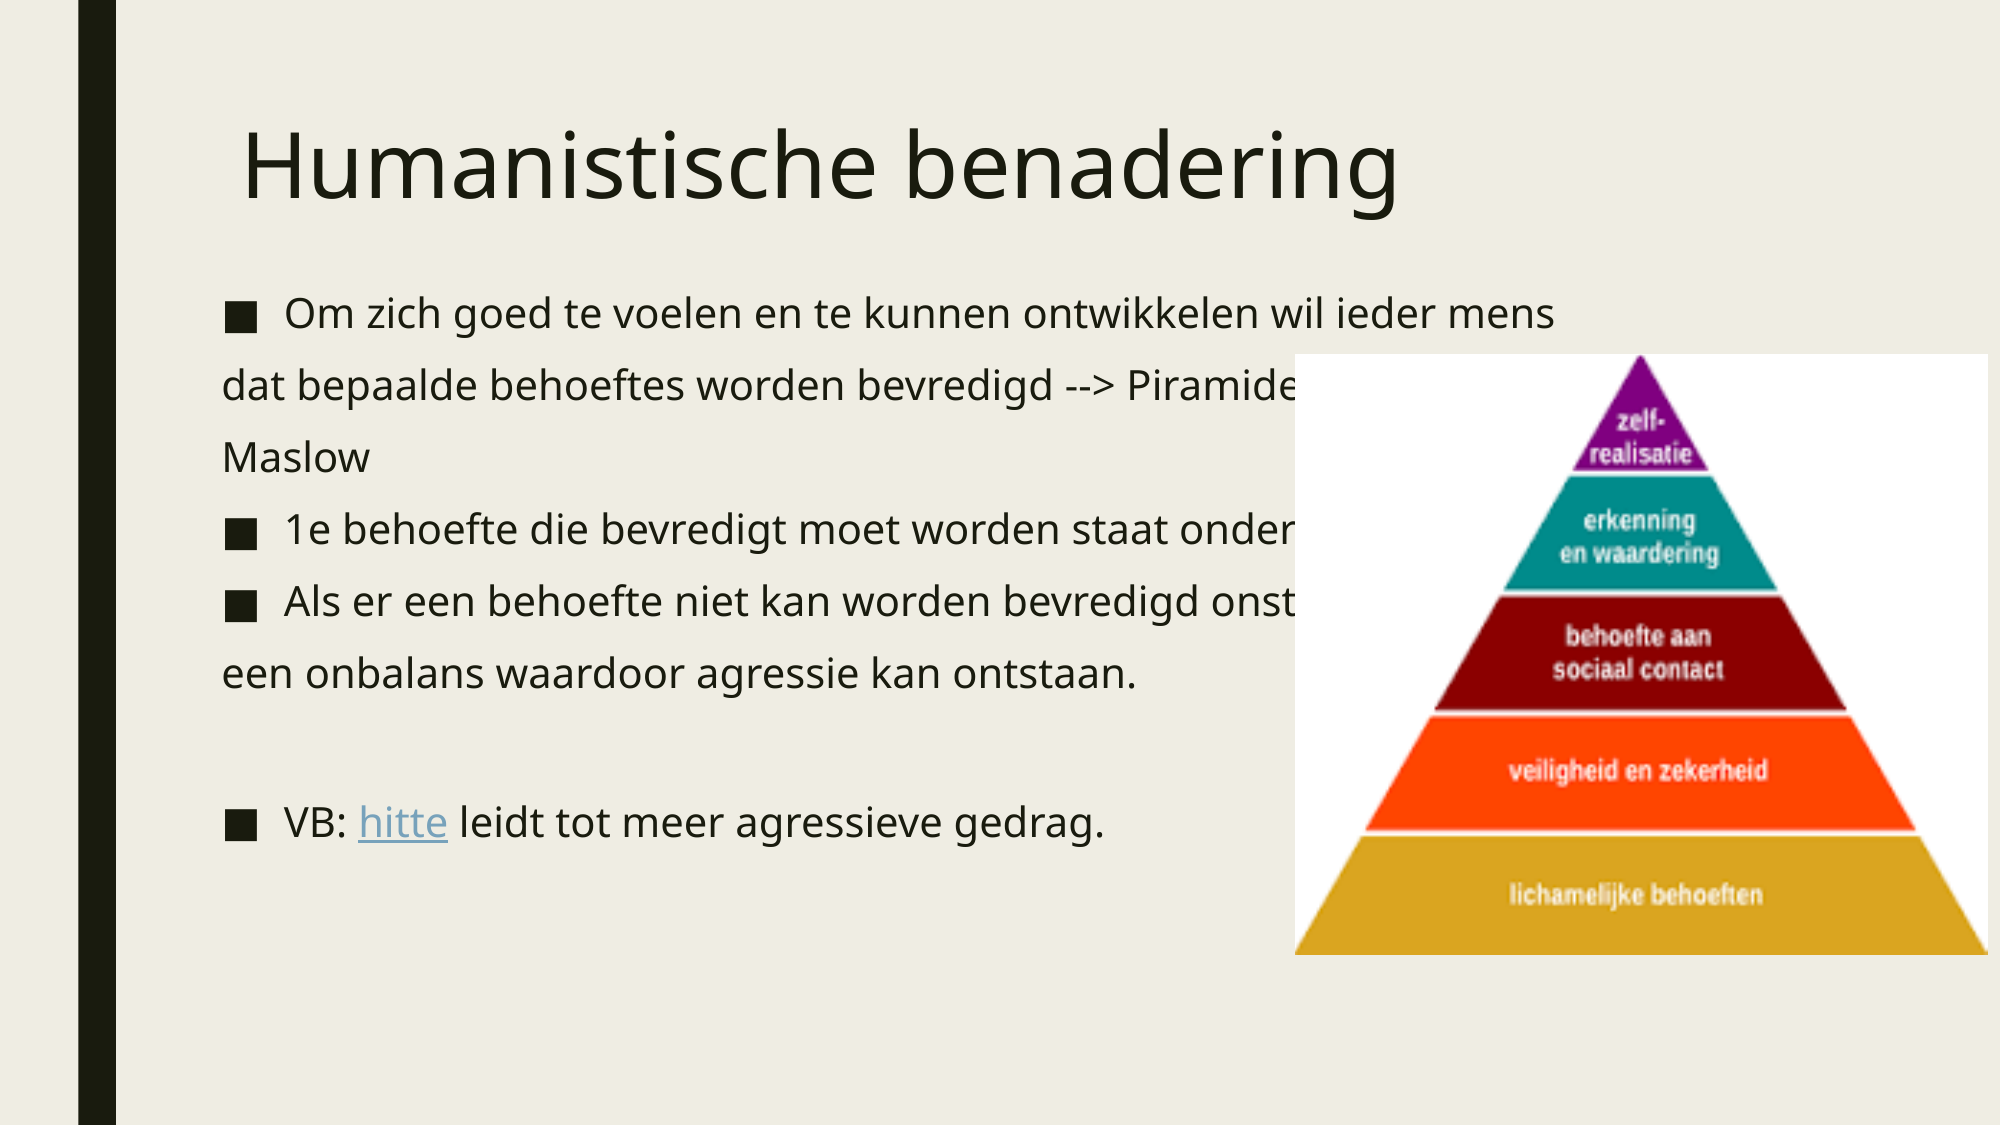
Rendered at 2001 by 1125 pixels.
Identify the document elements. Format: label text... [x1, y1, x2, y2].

list Om zich goed te voelen en te kunnen ontwikkelen wil ieder mens dat bepaalde behoeftes worden bevredigd --> Piramide Maslow 1e behoefte die bevredigt moet worden staat onderaan. Als er een behoefte niet kan worden bevredigd onstaat er een onbalans waardoor agressie kan ontstaan. VB: hitte leidt tot meer agressieve gedrag. [206, 282, 1961, 975]
title Humanistische benadering [225, 112, 1800, 282]
picture [1295, 354, 1988, 955]
